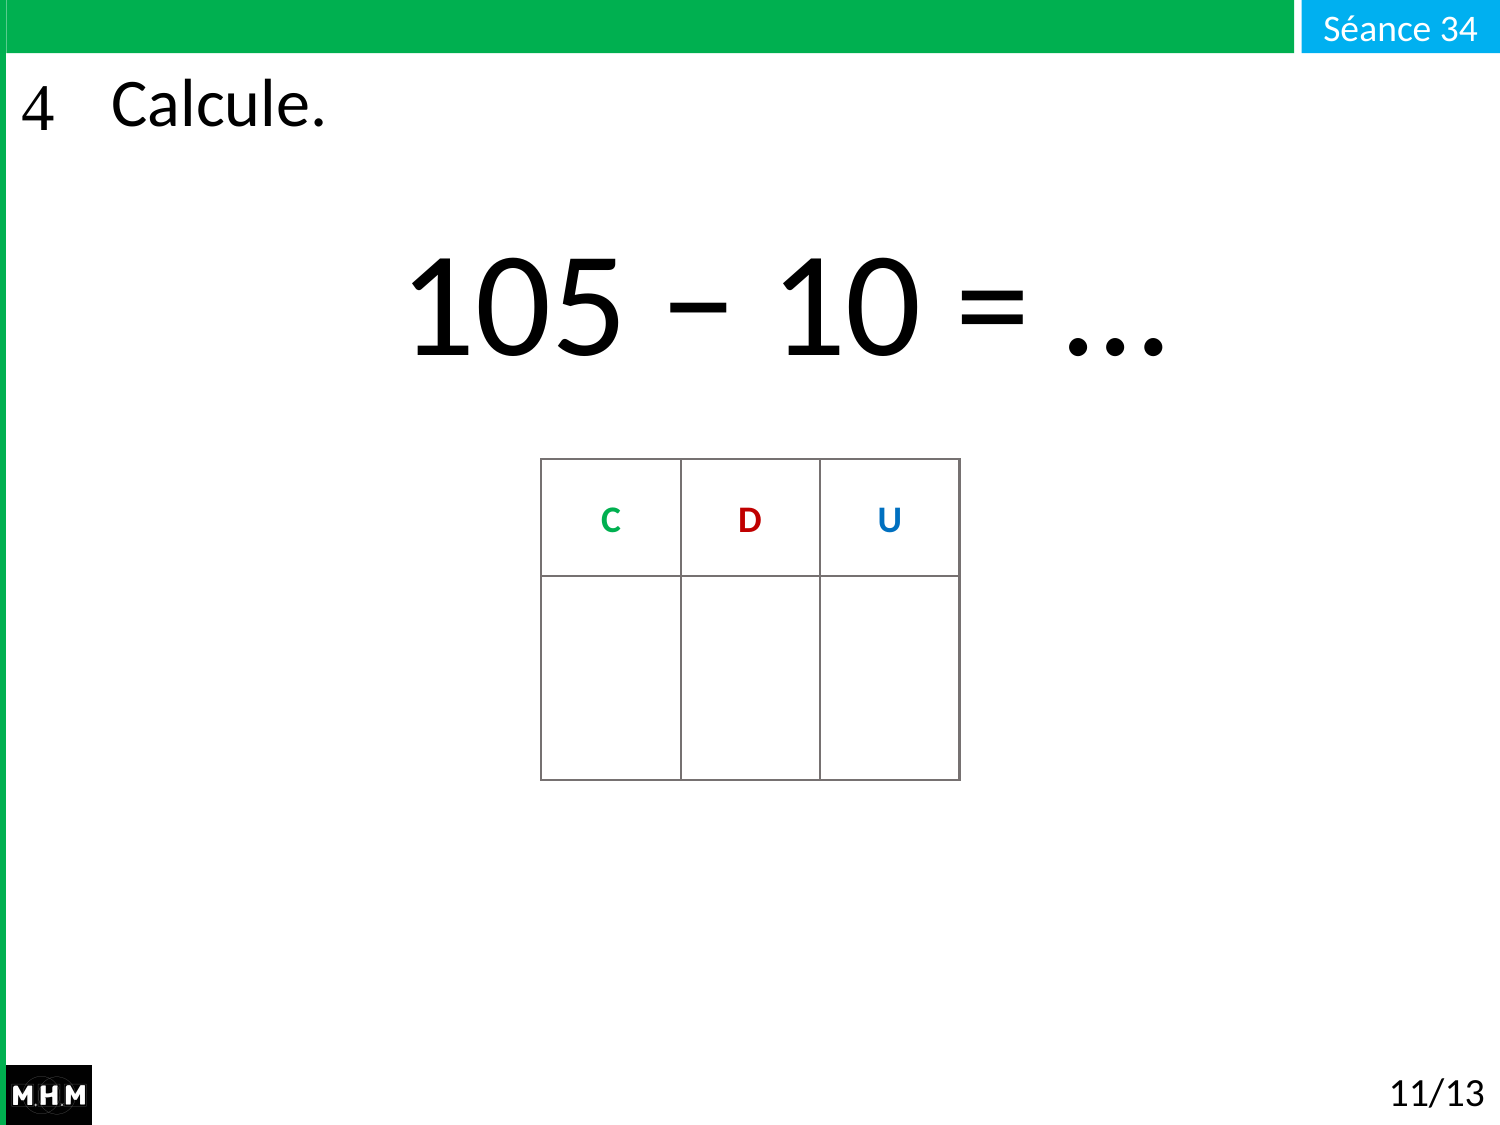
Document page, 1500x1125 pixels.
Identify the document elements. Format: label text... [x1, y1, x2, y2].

title Calcule. [96, 60, 1391, 150]
text_box 105 − 10 = … [385, 197, 1254, 393]
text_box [541, 459, 960, 780]
picture [6, 1065, 92, 1125]
list 11/13 [1373, 1064, 1500, 1125]
